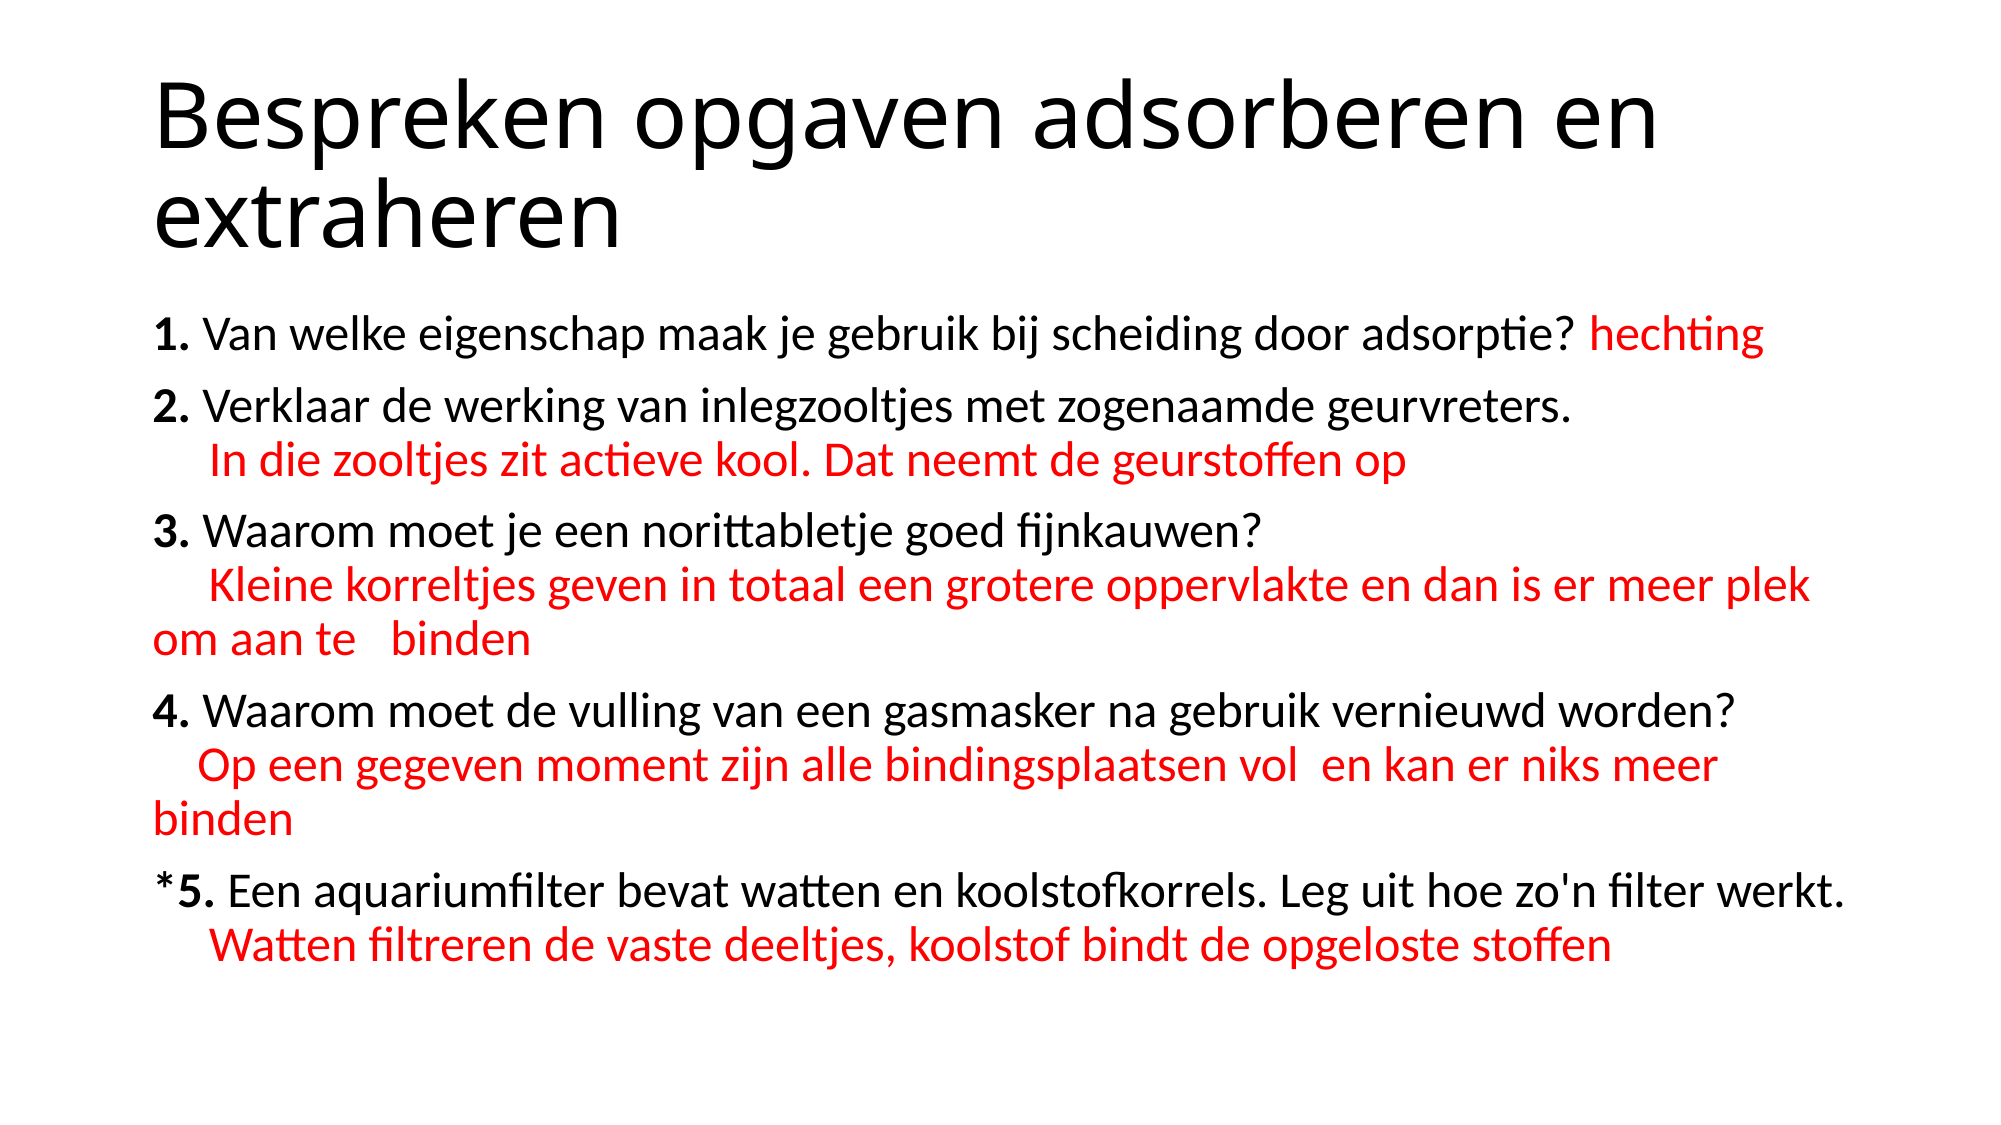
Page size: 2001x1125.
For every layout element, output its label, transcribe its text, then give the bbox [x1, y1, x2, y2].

list 1. Van welke eigenschap maak je gebruik bij scheiding door adsorptie? hechting 2. Verklaar de werking van inlegzooltjes met zogenaamde geurvreters. In die zooltjes zit actieve kool. Dat neemt de geurstoffen op 3. Waarom moet je een norittabletje goed fijnkauwen? Kleine korreltjes geven in totaal een grotere oppervlakte en dan is er meer plek om aan te binden 4. Waarom moet de vulling van een gasmasker na gebruik vernieuwd worden? Op een gegeven moment zijn alle bindingsplaatsen vol en kan er niks meer binden *5. Een aquariumfilter bevat watten en koolstofkorrels. Leg uit hoe zo'n filter werkt. Watten filtreren de vaste deeltjes, koolstof bindt de opgeloste stoffen [137, 299, 1863, 1014]
title Bespreken opgaven adsorberen en extraheren [137, 59, 1863, 278]
